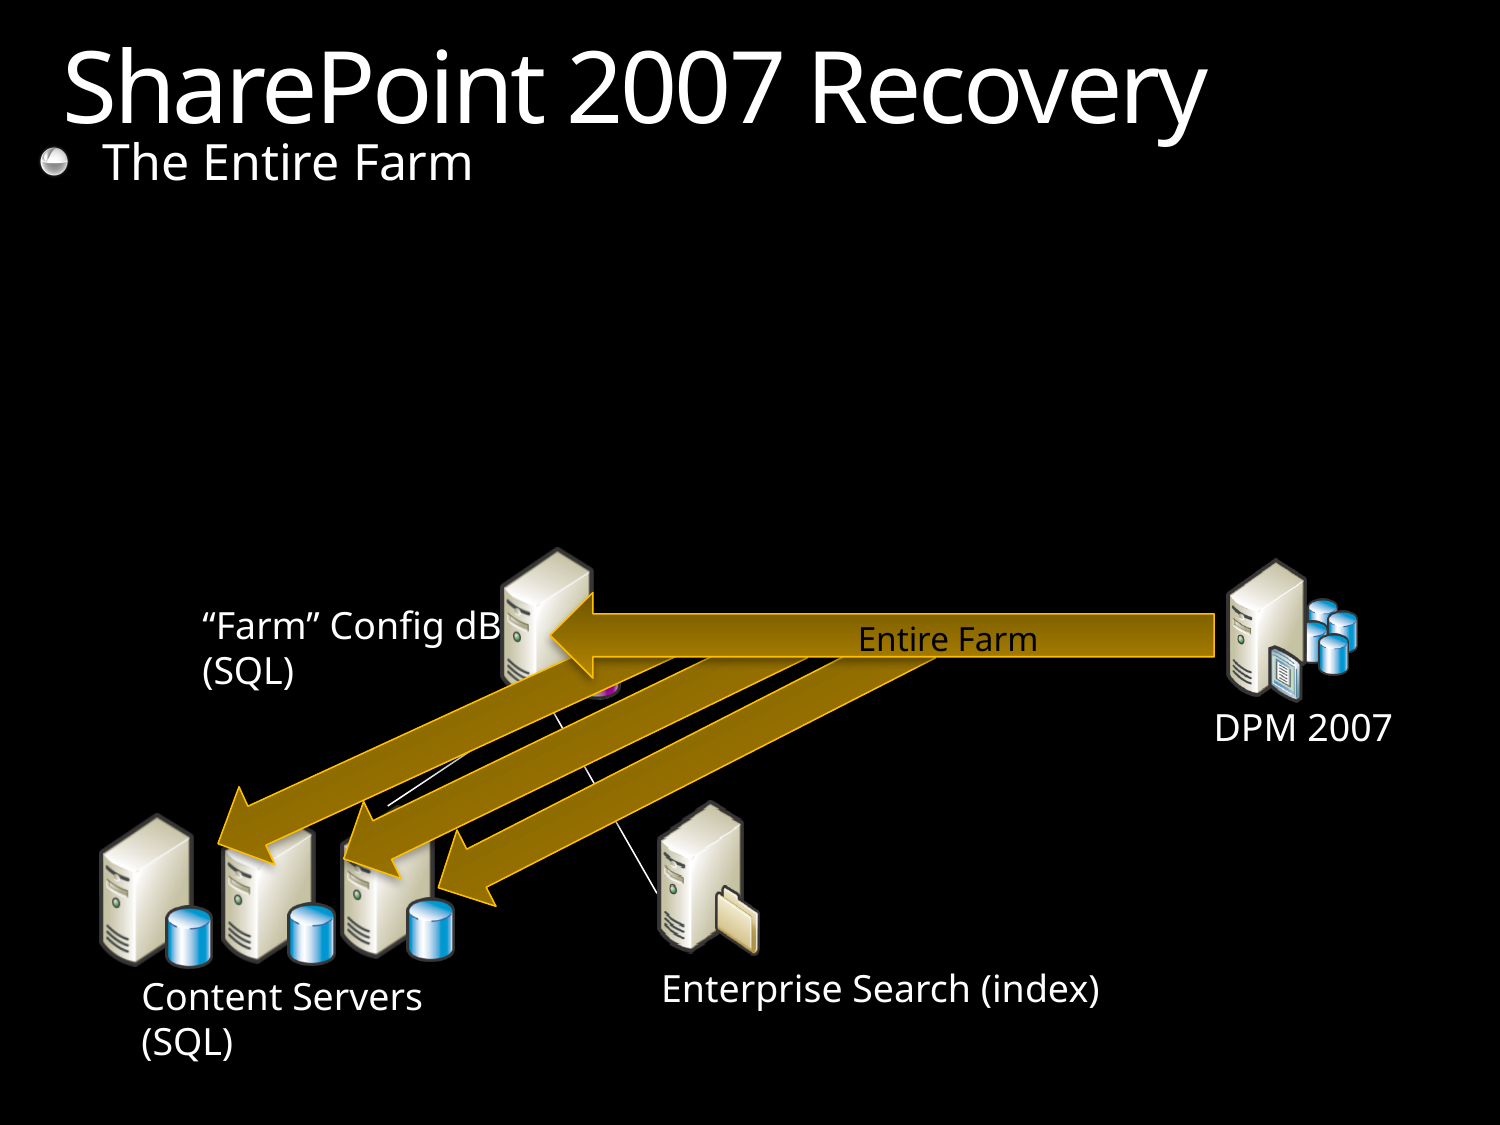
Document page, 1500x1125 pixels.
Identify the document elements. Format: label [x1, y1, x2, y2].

text_box [99, 547, 1215, 1070]
text_box [1198, 557, 1409, 757]
list [37, 137, 1463, 489]
picture [37, 144, 71, 179]
title [62, 37, 1438, 137]
